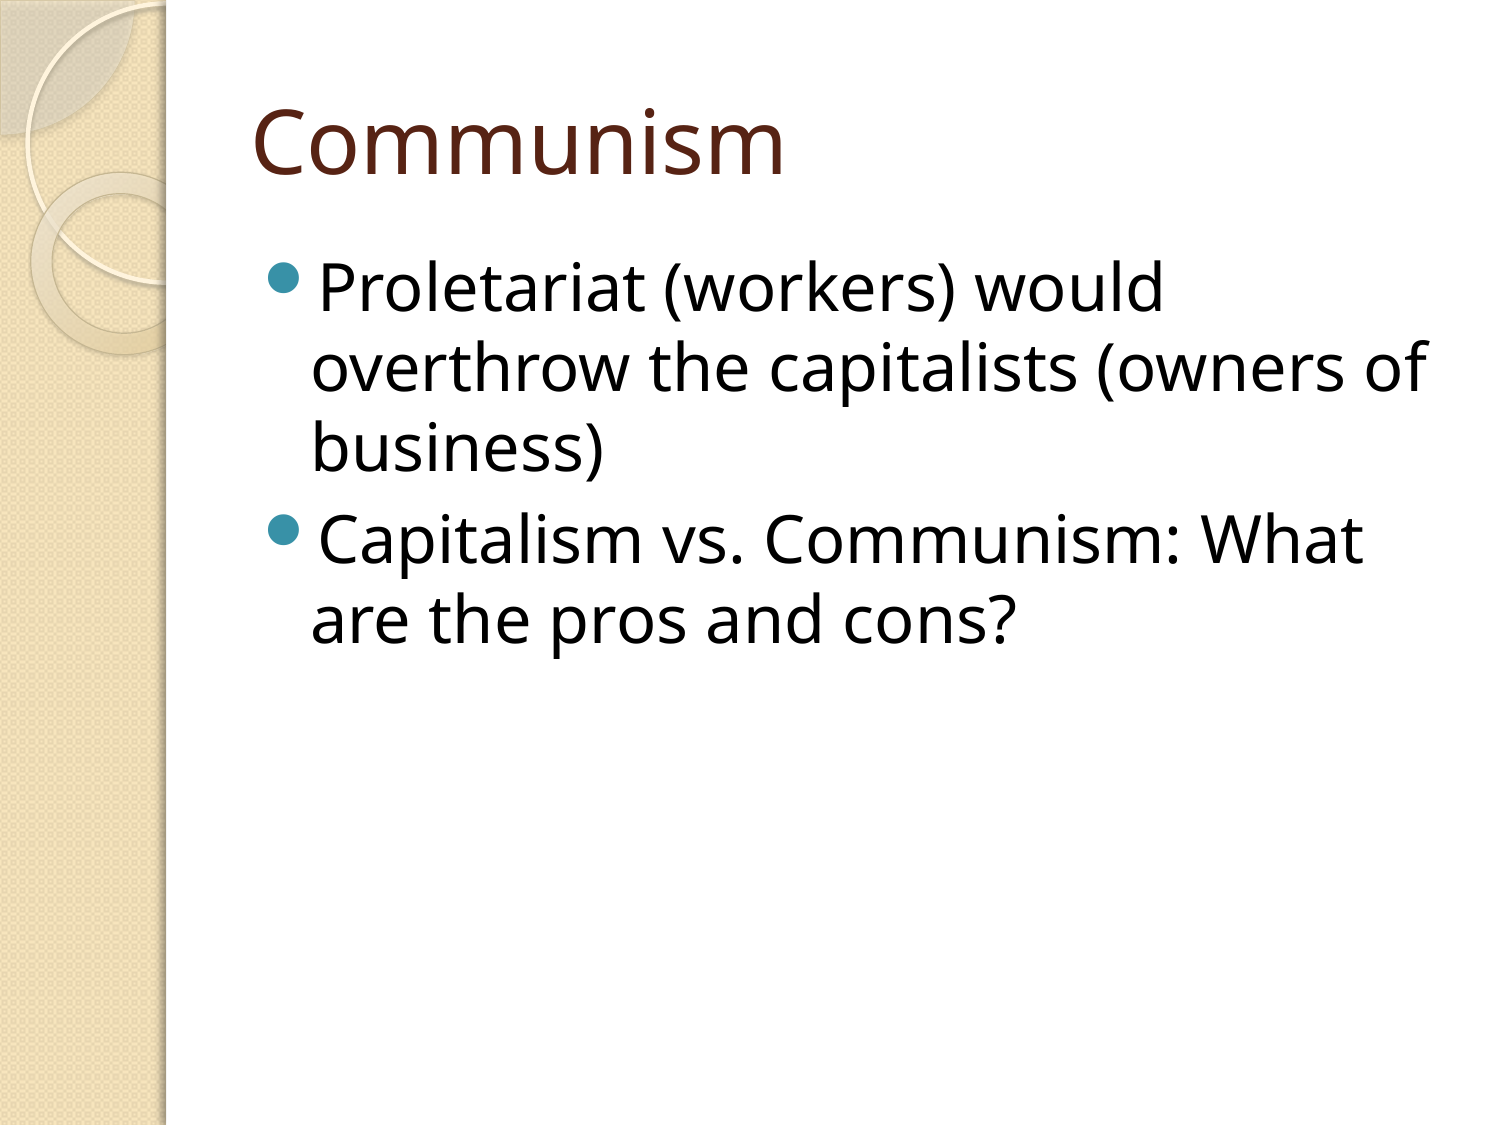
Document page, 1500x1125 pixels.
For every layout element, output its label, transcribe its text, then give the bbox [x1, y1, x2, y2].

list Proletariat (workers) would overthrow the capitalists (owners of business) Capitalism vs. Communism: What are the pros and cons? [235, 237, 1466, 1025]
title Communism [235, 45, 1466, 233]
